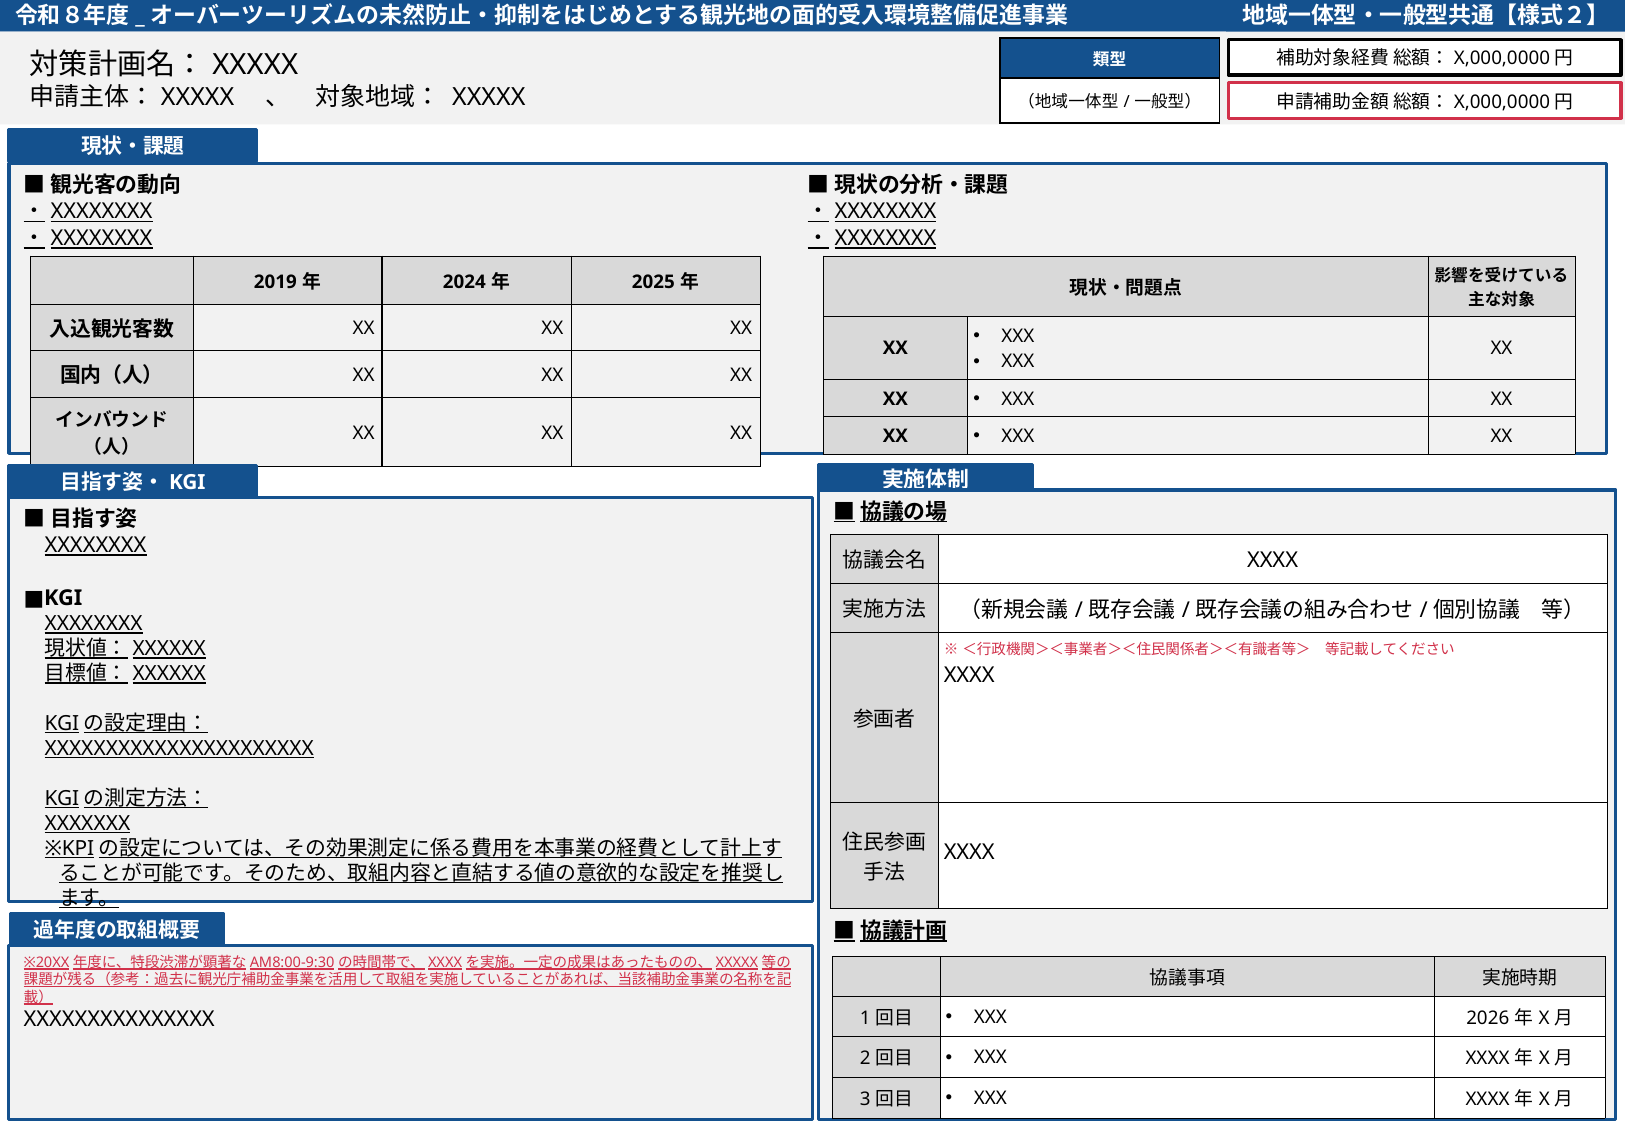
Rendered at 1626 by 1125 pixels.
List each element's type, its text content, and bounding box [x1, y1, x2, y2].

table_cell 国内（人） [31, 351, 193, 397]
title 令和８年度_オーバーツーリズムの未然防止・抑制をはじめとする観光地の面的受入環境整備促進事業 [0, 0, 1226, 31]
table_cell XX [572, 305, 760, 350]
table_cell XX [383, 351, 571, 397]
table_cell XX [572, 351, 760, 397]
text_box 申請補助金額 総額：X,000,0000円 [1228, 82, 1622, 119]
text_box 実施体制 [818, 464, 1033, 489]
table_cell XXXX年X月 [1435, 1078, 1605, 1118]
table_cell XX [1429, 417, 1575, 454]
table_header 協議会名 [831, 535, 938, 583]
table_cell 3回目 [833, 1078, 940, 1118]
table_cell XXX [941, 997, 1434, 1036]
table_header 2024年 [383, 257, 571, 304]
table_cell XXX [941, 1037, 1434, 1077]
text_box ■目指す姿 XXXXXXXX ■KGI XXXXXXXX 現状値：XXXXXX 目標値：XXXXXX KGIの設定理由： XXXXXXXXXXXXXXXXXXXXXX KGIの測定方法： XXXXXXX ※KPIの設定については、その効果測定に係る費用を本事業の経費として計上することが可能です。そのため、取組内容と直結する値の意欲的な設定を推奨します。 [8, 497, 813, 902]
table_cell XX [383, 398, 571, 466]
table_cell （新規会議/既存会議/既存会議の組み合わせ/個別協議 等） [939, 584, 1607, 632]
table_cell ※＜行政機関＞＜事業者＞＜住民関係者＞＜有識者等＞ 等記載してください XXXX [939, 633, 1607, 802]
text_box ■協議の場 ■協議計画 [818, 489, 1616, 1120]
text_box 対策計画名：XXXXX 申請主体：XXXXX 、 対象地域： XXXXX [0, 31, 1625, 125]
text_box 補助対象経費 総額：X,000,0000円 [1228, 39, 1622, 75]
table_header [833, 957, 940, 996]
text_box ■観光客の動向 ・XXXXXXXX ・XXXXXXXX ■現状の分析・課題 ・XXXXXXXX ・XXXXXXXX [8, 163, 1607, 454]
table_cell XX [1429, 380, 1575, 416]
table_cell インバウンド（人） [31, 398, 193, 465]
table_header 2025年 [572, 257, 760, 304]
table_cell 2回目 [833, 1037, 940, 1077]
table_cell 1回目 [833, 997, 940, 1036]
table_cell XX [383, 305, 571, 350]
text_box 過年度の取組概要 [10, 913, 223, 945]
table_header XXXX [939, 535, 1607, 583]
table_header 実施時期 [1435, 957, 1605, 996]
table_cell 参画者 [831, 633, 938, 802]
table_cell 入込観光客数 [31, 305, 193, 350]
table_cell XX [194, 351, 381, 397]
table_header 現状・問題点 [824, 257, 1428, 316]
table_header 影響を受けている 主な対象 [1429, 257, 1575, 316]
table_cell 実施方法 [831, 584, 938, 632]
table_cell XXX [968, 380, 1428, 416]
table_cell XX [824, 380, 967, 416]
table_cell XX [194, 305, 381, 350]
table_cell XX [572, 398, 760, 466]
table_cell XXX [968, 417, 1428, 454]
table_cell （地域一体型/一般型） [1001, 79, 1219, 122]
table_cell XX [824, 417, 967, 454]
table_cell 住民参画手法 [831, 803, 938, 908]
text_box 地域一体型・一般型共通【様式２】 [1226, 0, 1625, 31]
table_cell XXX XXX [968, 317, 1428, 379]
table_cell XXXX年X月 [1435, 1037, 1605, 1077]
table_header [31, 257, 193, 304]
table_cell 2026年X月 [1435, 997, 1605, 1036]
table_header 協議事項 [941, 957, 1434, 996]
table_cell XX [1429, 317, 1575, 379]
table_cell XX [824, 317, 967, 379]
table_header 2019年 [194, 257, 381, 304]
table_header 類型 [1001, 39, 1219, 77]
text_box ※20XX年度に、特段渋滞が顕著なAM8:00-9:30の時間帯で、XXXXを実施。一定の成果はあったものの、XXXXX等の課題が残る（参考：過去に観光庁補助金事業を活用して取組を実施していることがあれば、当該補助金事業の名称を記載） XXXXXXXXXXXXXXX [8, 945, 813, 1120]
text_box 目指す姿・KGI [8, 465, 257, 497]
text_box 現状・課題 [8, 129, 257, 162]
table_cell XXXX [939, 803, 1607, 908]
table_cell XX [194, 398, 381, 466]
table_cell XXX [941, 1078, 1434, 1118]
